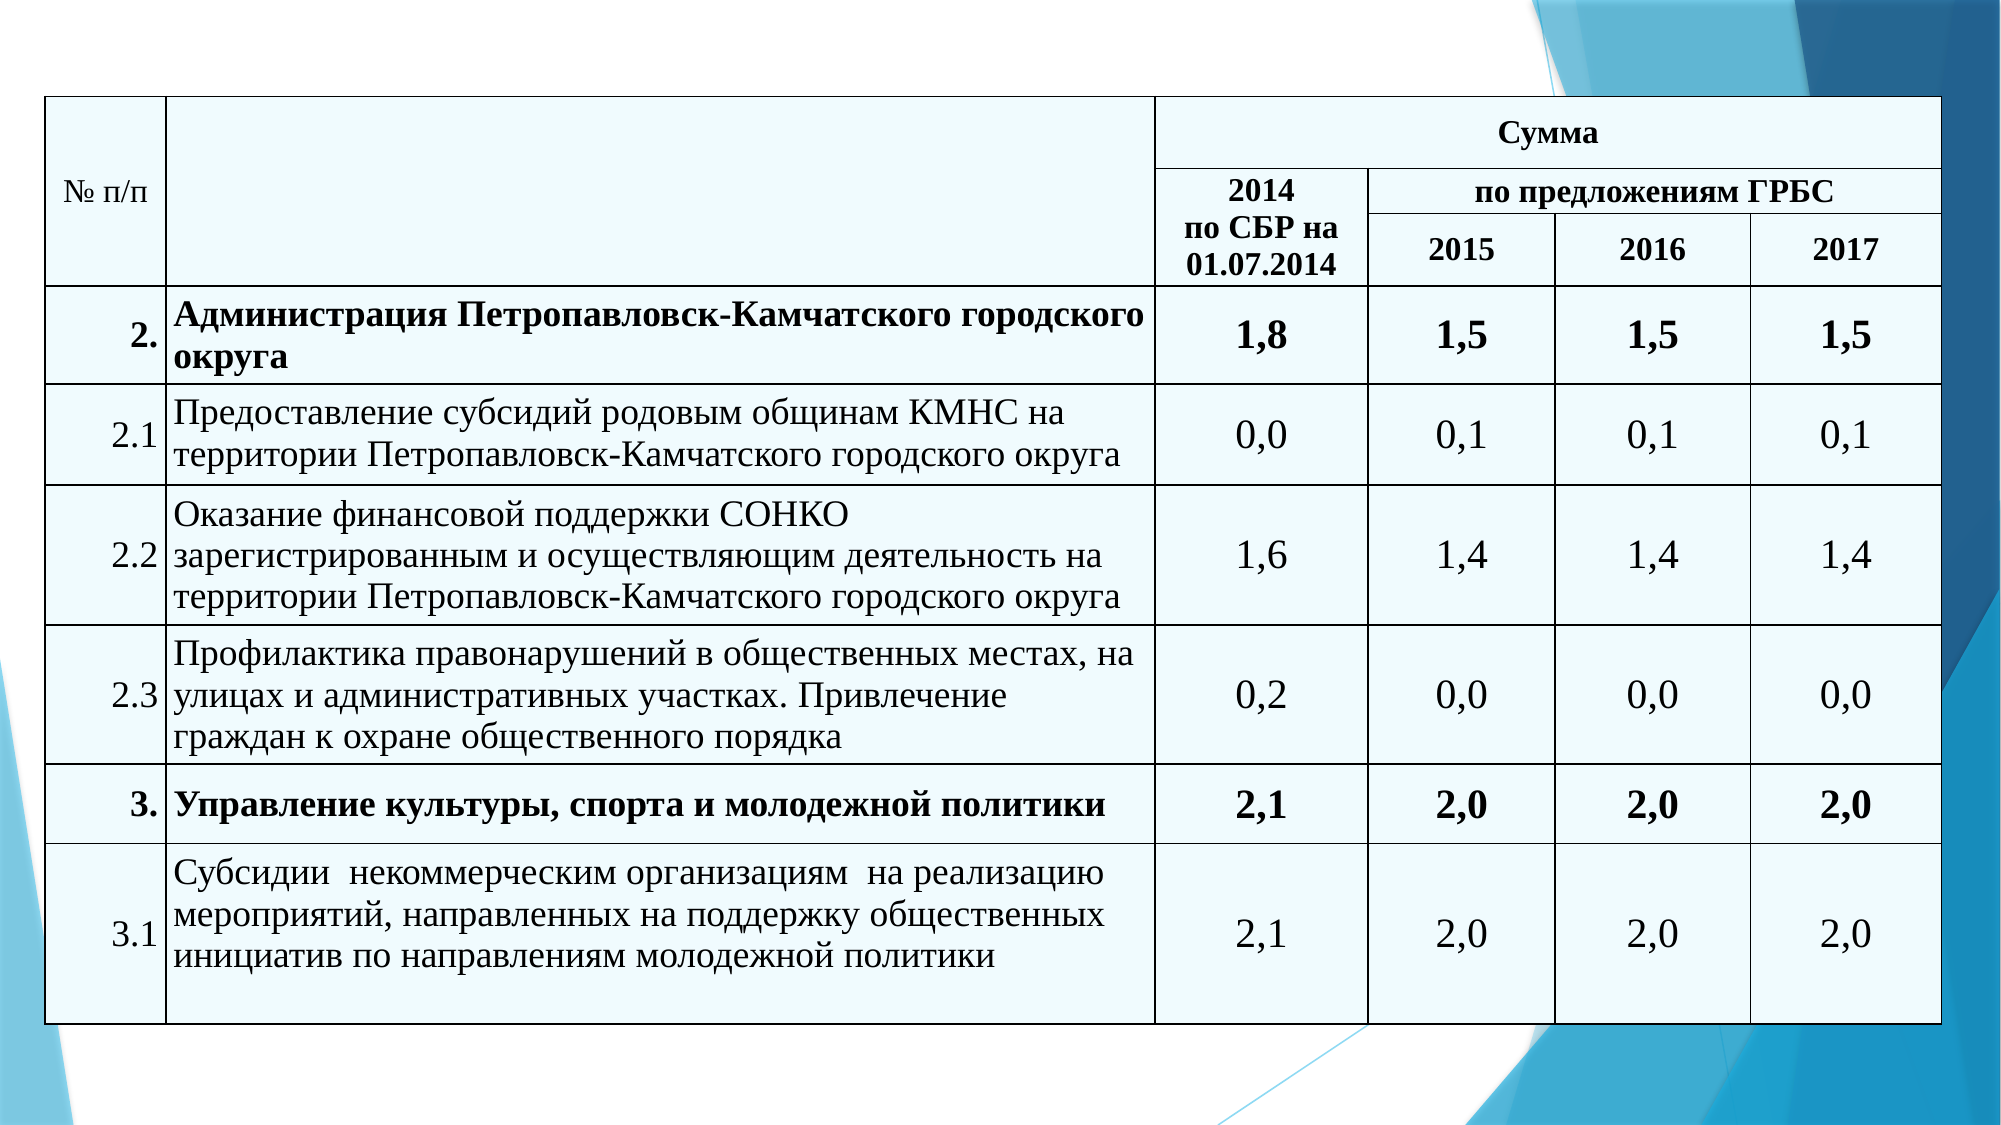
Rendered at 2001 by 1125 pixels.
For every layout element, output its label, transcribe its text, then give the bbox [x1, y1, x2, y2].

table_cell 2,0 [1751, 765, 1941, 843]
table_cell 2. [46, 287, 165, 383]
table_cell Управление культуры, спорта и молодежной политики [167, 765, 1154, 843]
table_cell 0,0 [1156, 385, 1367, 484]
table_cell 2.2 [46, 486, 165, 624]
table_header № п/п [46, 97, 165, 285]
table_cell 1,4 [1556, 486, 1750, 624]
table_cell 2,0 [1556, 844, 1750, 1023]
table_cell 0,1 [1369, 385, 1554, 484]
table_cell 3.1 [46, 844, 165, 1023]
table_cell 2.1 [46, 385, 165, 484]
table_cell 2014 по СБР на 01.07.2014 [1156, 169, 1367, 285]
table_cell 2,0 [1369, 844, 1554, 1023]
table_cell 2,0 [1556, 765, 1750, 843]
table_cell Оказание финансовой поддержки СОНКО зарегистрированным и осуществляющим деятельность на территории Петропавловск-Камчатского городского округа [167, 486, 1154, 624]
table_cell Субсидии некоммерческим организациям на реализацию мероприятий, направленных на поддержку общественных инициатив по направлениям молодежной политики [167, 844, 1154, 1023]
table_cell 3. [46, 765, 165, 843]
table_cell 2,1 [1156, 844, 1367, 1023]
table_cell 1,4 [1751, 486, 1941, 624]
table_cell Предоставление субсидий родовым общинам КМНС на территории Петропавловск-Камчатского городского округа [167, 385, 1154, 484]
table_cell 0,1 [1556, 385, 1750, 484]
table_cell 2,0 [1751, 844, 1941, 1023]
table_cell 1,4 [1369, 486, 1554, 624]
table_cell Профилактика правонарушений в общественных местах, на улицах и административных участках. Привлечение граждан к охране общественного порядка [167, 626, 1154, 763]
table_cell 1,8 [1156, 287, 1367, 383]
table_cell по предложениям ГРБС [1369, 169, 1941, 213]
table_header [167, 97, 1154, 285]
table_cell 2017 [1751, 214, 1941, 285]
table_cell 2016 [1556, 214, 1750, 285]
table_cell 0,0 [1751, 626, 1941, 763]
table_cell 2015 [1369, 214, 1554, 285]
table_cell 1,5 [1751, 287, 1941, 383]
table_cell 1,6 [1156, 486, 1367, 624]
table_cell 2,1 [1156, 765, 1367, 843]
table_cell 2.3 [46, 626, 165, 763]
table_cell 2,0 [1369, 765, 1554, 843]
table_cell 0,0 [1556, 626, 1750, 763]
table_cell 1,5 [1556, 287, 1750, 383]
table_cell 1,5 [1369, 287, 1554, 383]
table_cell Администрация Петропавловск-Камчатского городского округа [167, 287, 1154, 383]
table_cell 0,2 [1156, 626, 1367, 763]
table_cell 0,0 [1369, 626, 1554, 763]
table_header Сумма [1156, 97, 1941, 168]
table_cell 0,1 [1751, 385, 1941, 484]
